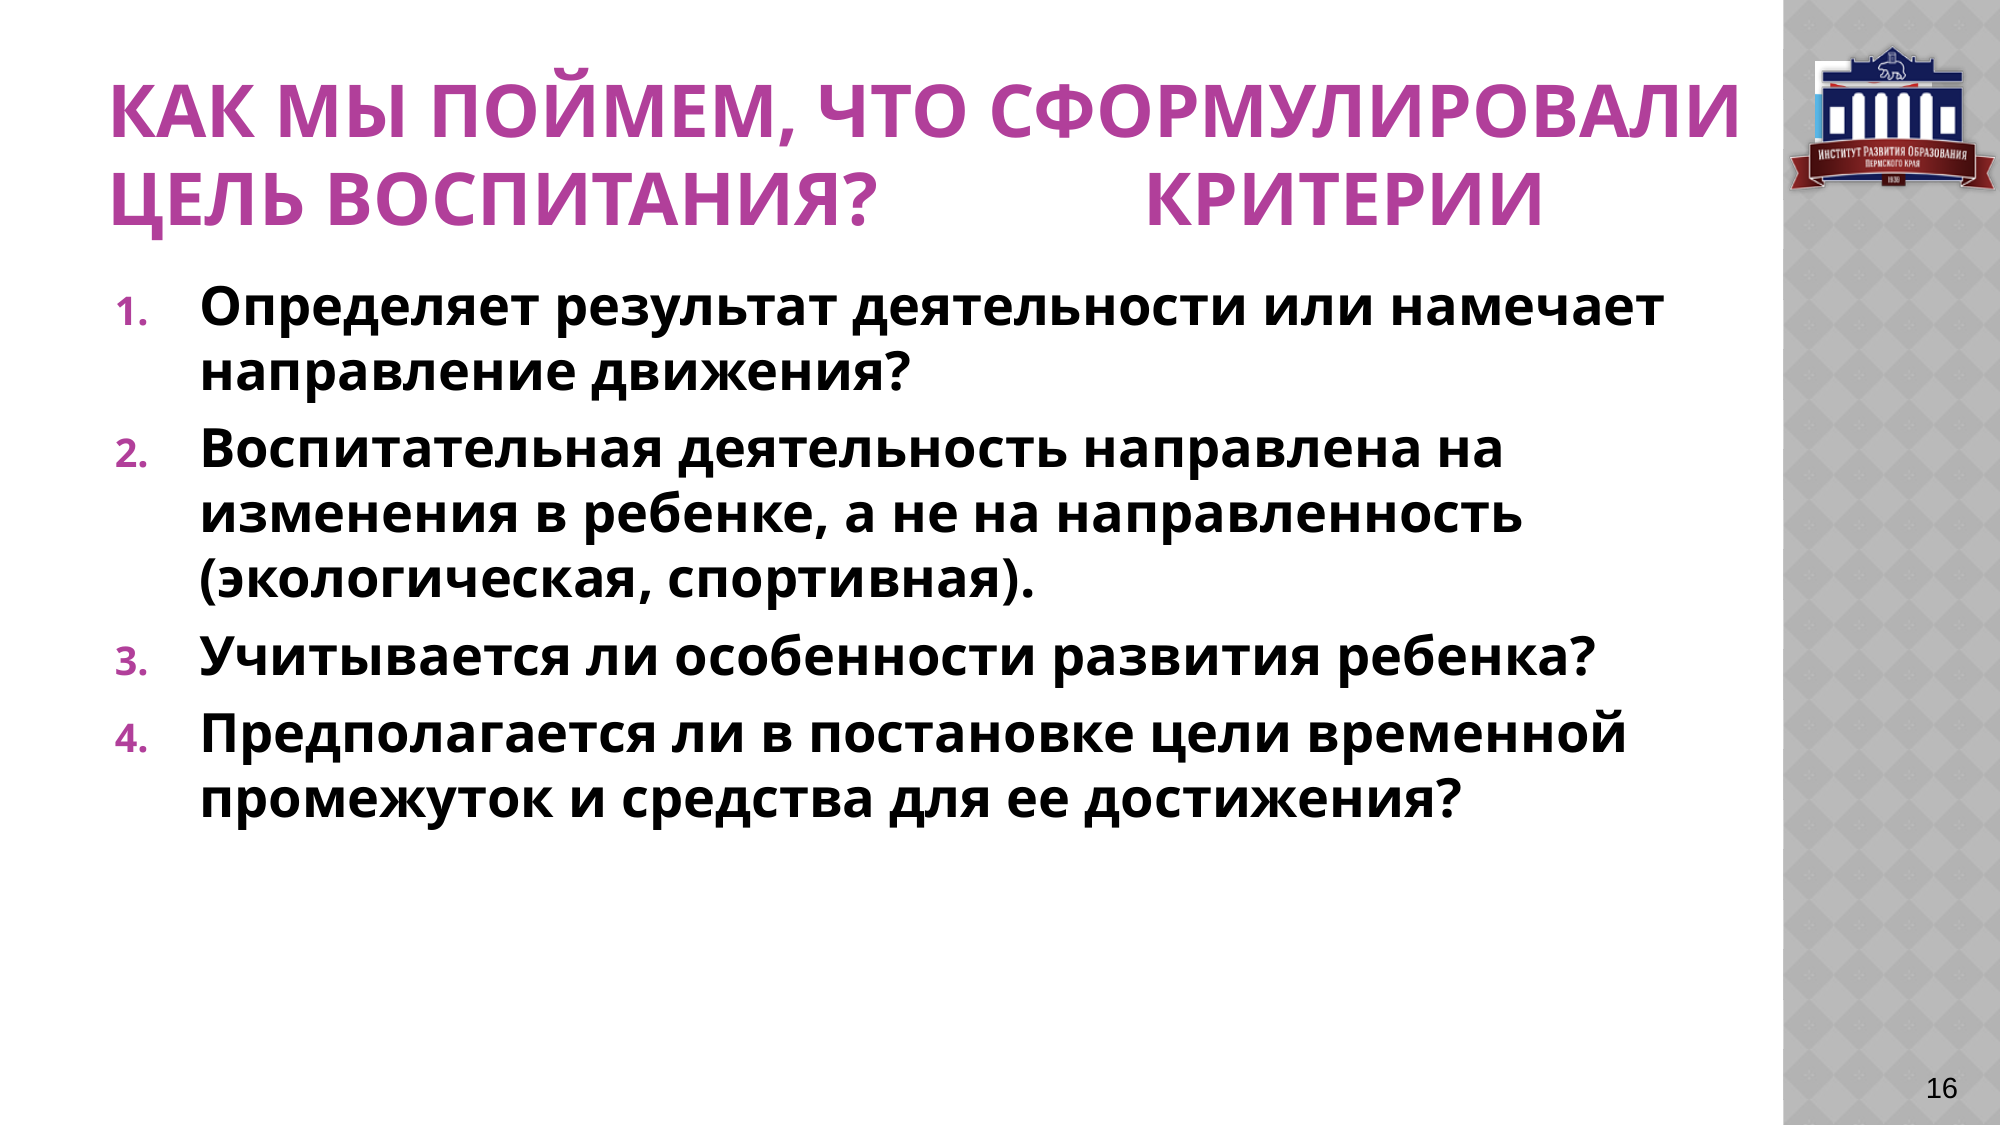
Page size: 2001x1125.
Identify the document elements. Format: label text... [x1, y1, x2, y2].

title Как мы поймем, что сформулировали цель воспитания? Критерии [99, 52, 1755, 240]
picture [1784, 40, 2000, 196]
list Определяет результат деятельности или намечает направление движения? Воспитательная деятельность направлена на изменения в ребенке, а не на направленность (экологическая, спортивная). Учитывается ли особенности развития ребенка? Предполагается ли в постановке цели временной промежуток и средства для ее достижения? [99, 264, 1684, 1059]
